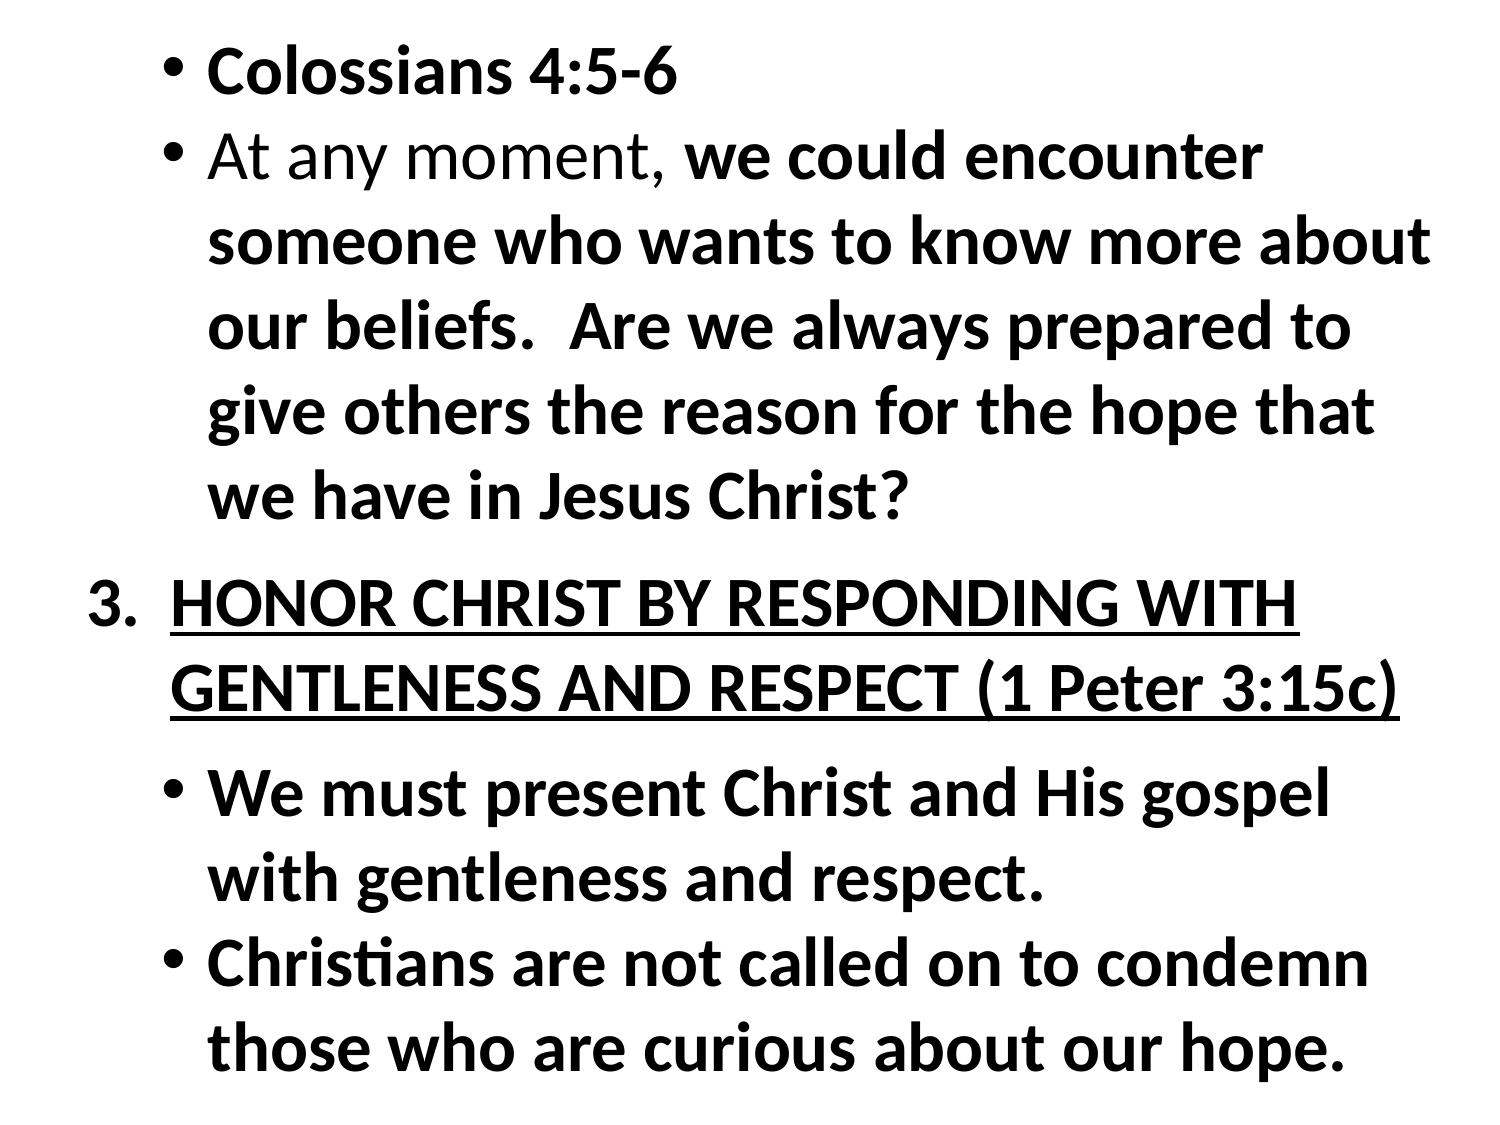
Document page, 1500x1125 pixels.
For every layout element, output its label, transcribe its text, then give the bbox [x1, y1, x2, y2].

text_box Colossians 4:5-6 At any moment, we could encounter someone who wants to know more about our beliefs. Are we always prepared to give others the reason for the hope that we have in Jesus Christ? HONOR CHRIST BY RESPONDING WITH GENTLENESS AND RESPECT (1 Peter 3:15c) We must present Christ and His gospel with gentleness and respect. Christians are not called on to condemn those who are curious about our hope. [71, 16, 1475, 1125]
